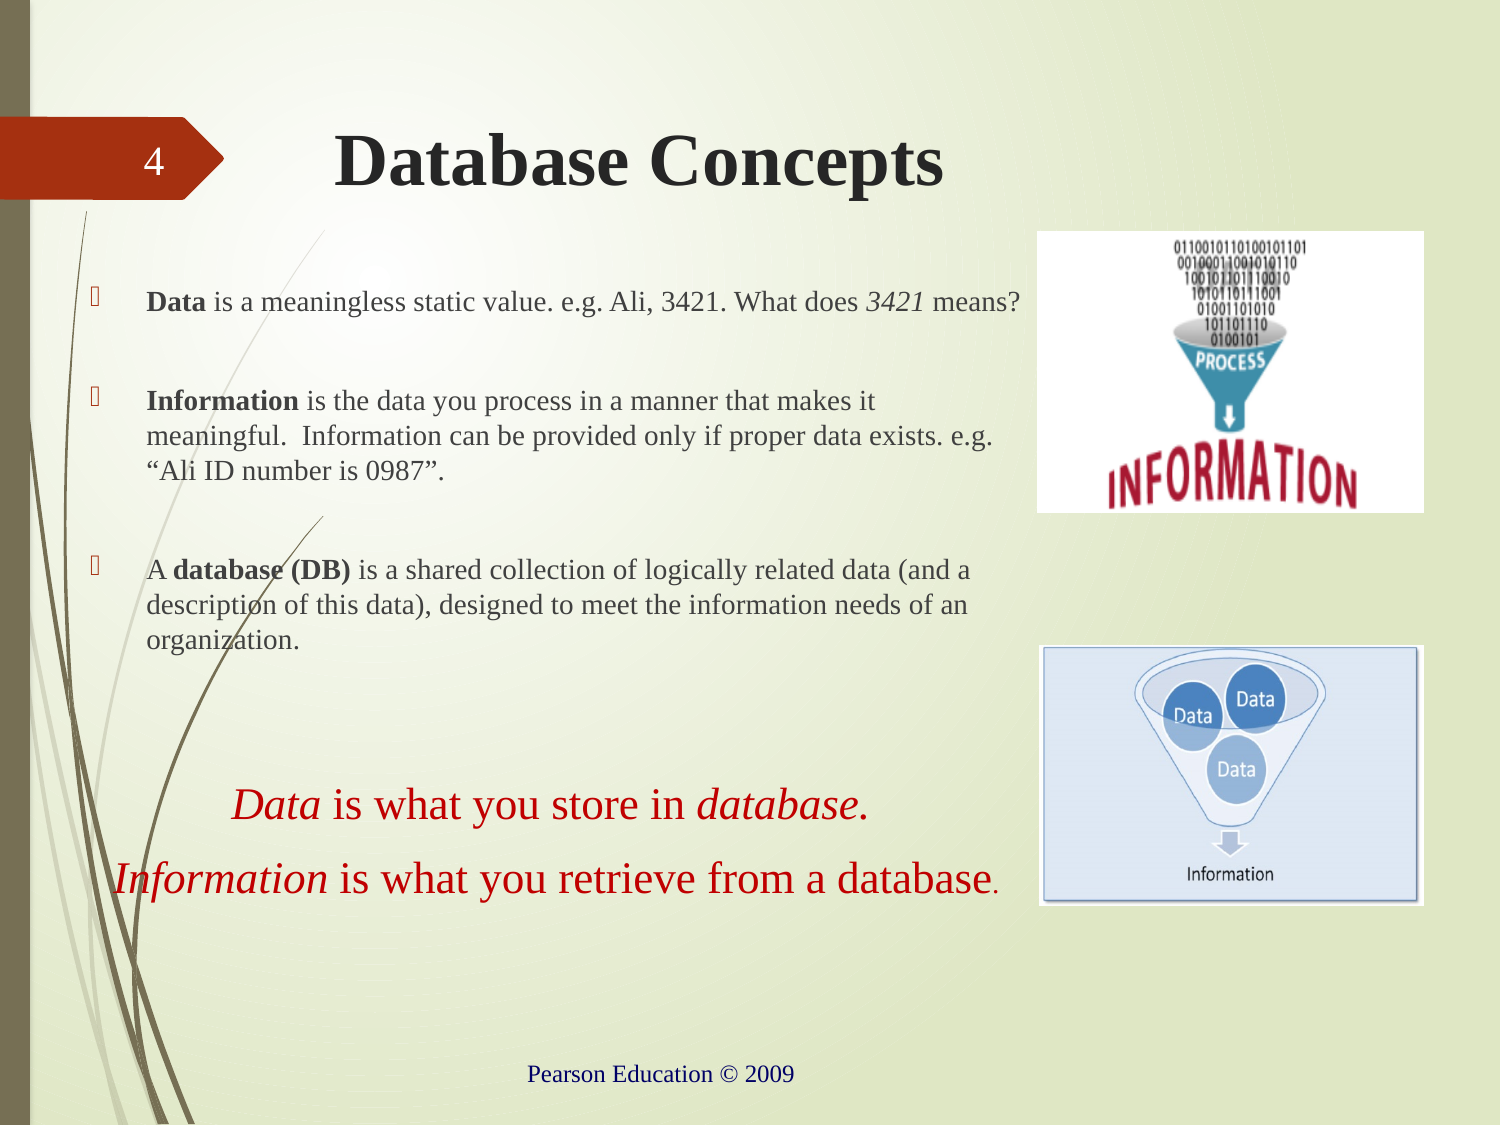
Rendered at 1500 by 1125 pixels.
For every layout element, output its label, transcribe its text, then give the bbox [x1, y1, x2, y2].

title Database Concepts [319, 102, 1400, 275]
slide_number 4 [83, 129, 180, 190]
picture [1037, 231, 1424, 513]
picture [1039, 645, 1424, 906]
text_box Pearson Education © 2009 [512, 1050, 1038, 1095]
list Data is a meaningless static value. e.g. Ali, 3421. What does 3421 means? Information is the data you process in a manner that makes it meaningful. Information can be provided only if proper data exists. e.g. “Ali ID number is 0987”. A database (DB) is a shared collection of logically related data (and a description of this data), designed to meet the information needs of an organization. Data is what you store in database. Information is what you retrieve from a database. [75, 275, 1038, 950]
